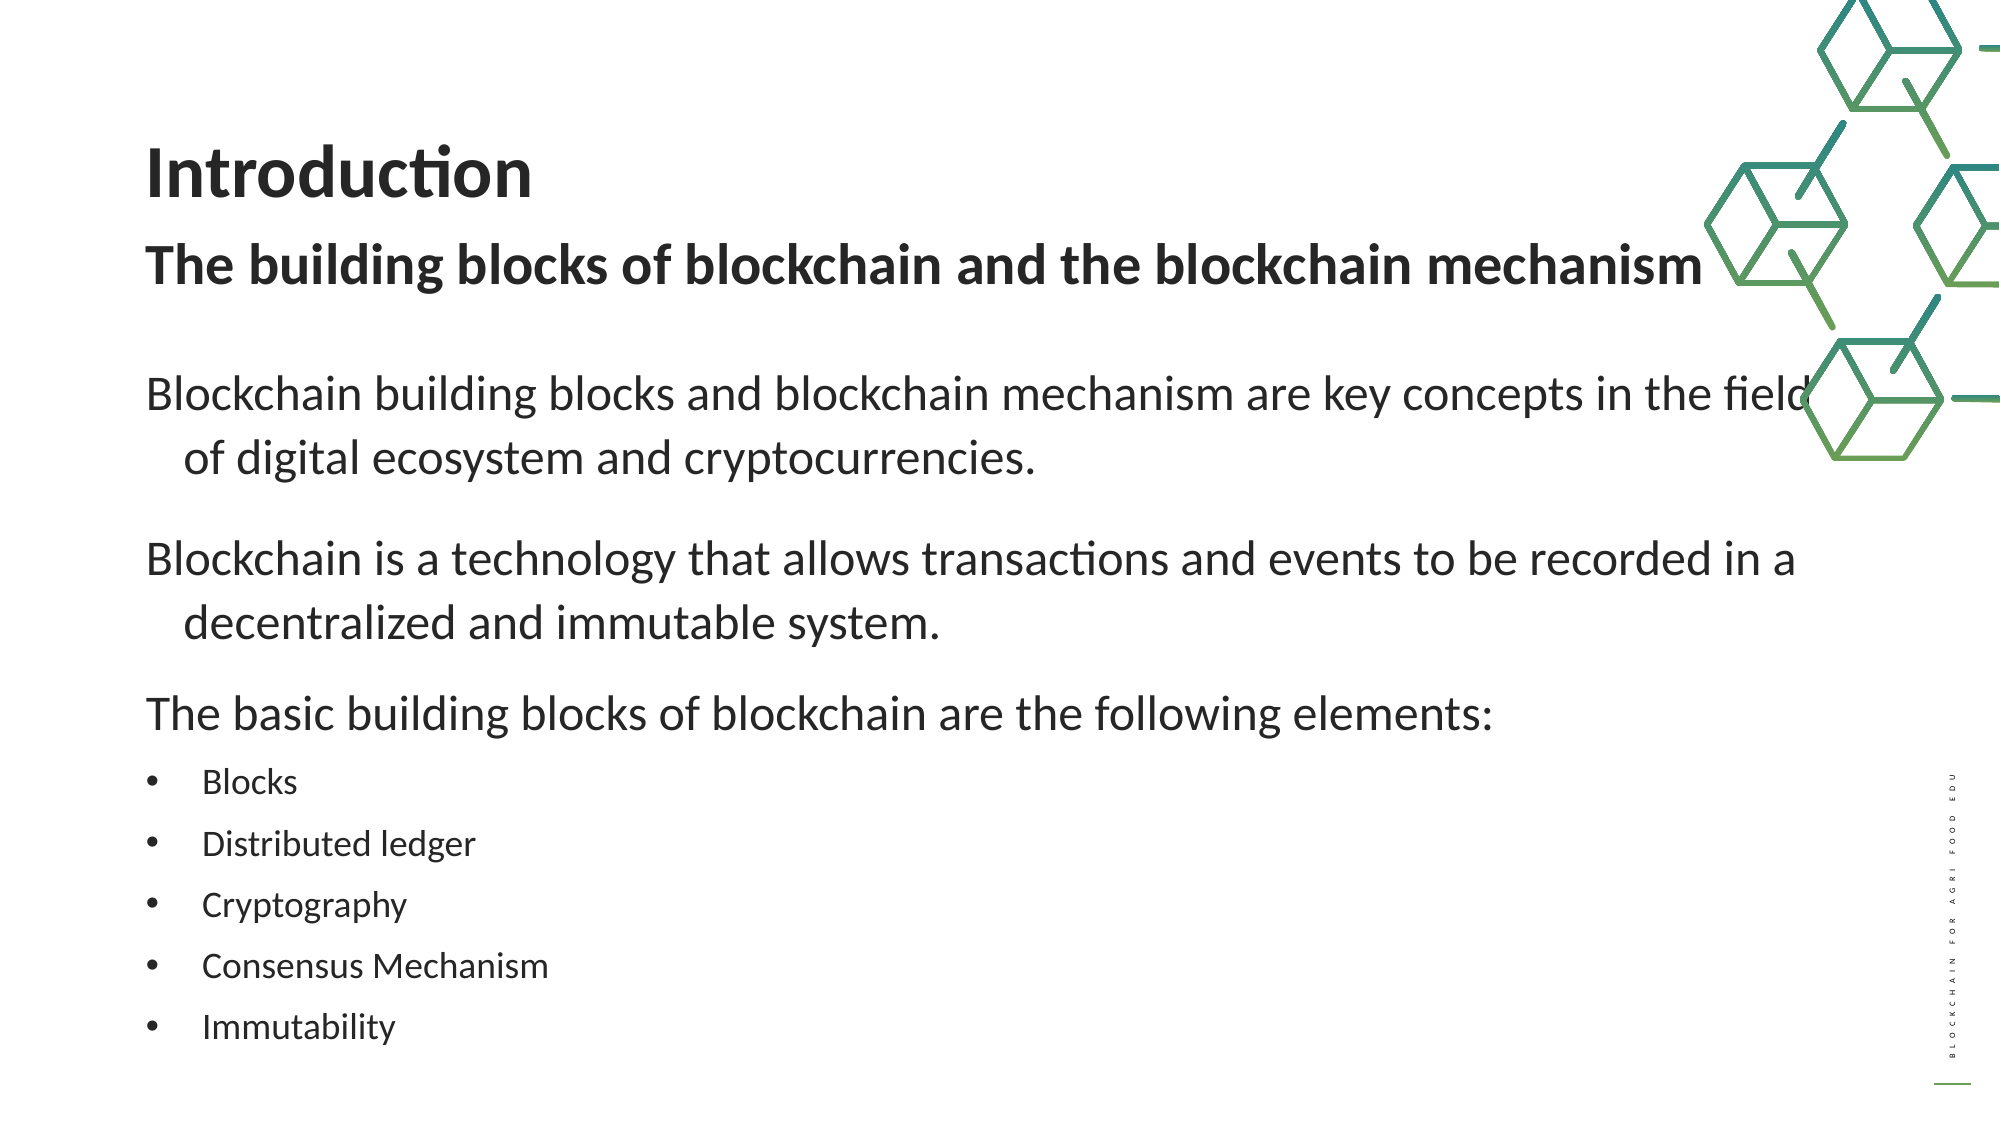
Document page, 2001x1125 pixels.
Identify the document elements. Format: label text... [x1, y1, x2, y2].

list Introduction The building blocks of blockchain and the blockchain mechanism [130, 124, 1704, 337]
list Blockchain building blocks and blockchain mechanism are key concepts in the field of digital ecosystem and cryptocurrencies. Blockchain is a technology that allows transactions and events to be recorded in a decentralized and immutable system. The basic building blocks of blockchain are the following elements: Blocks Distributed ledger Cryptography Consensus Mechanism Immutability [130, 348, 1869, 980]
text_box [1704, 0, 2000, 461]
